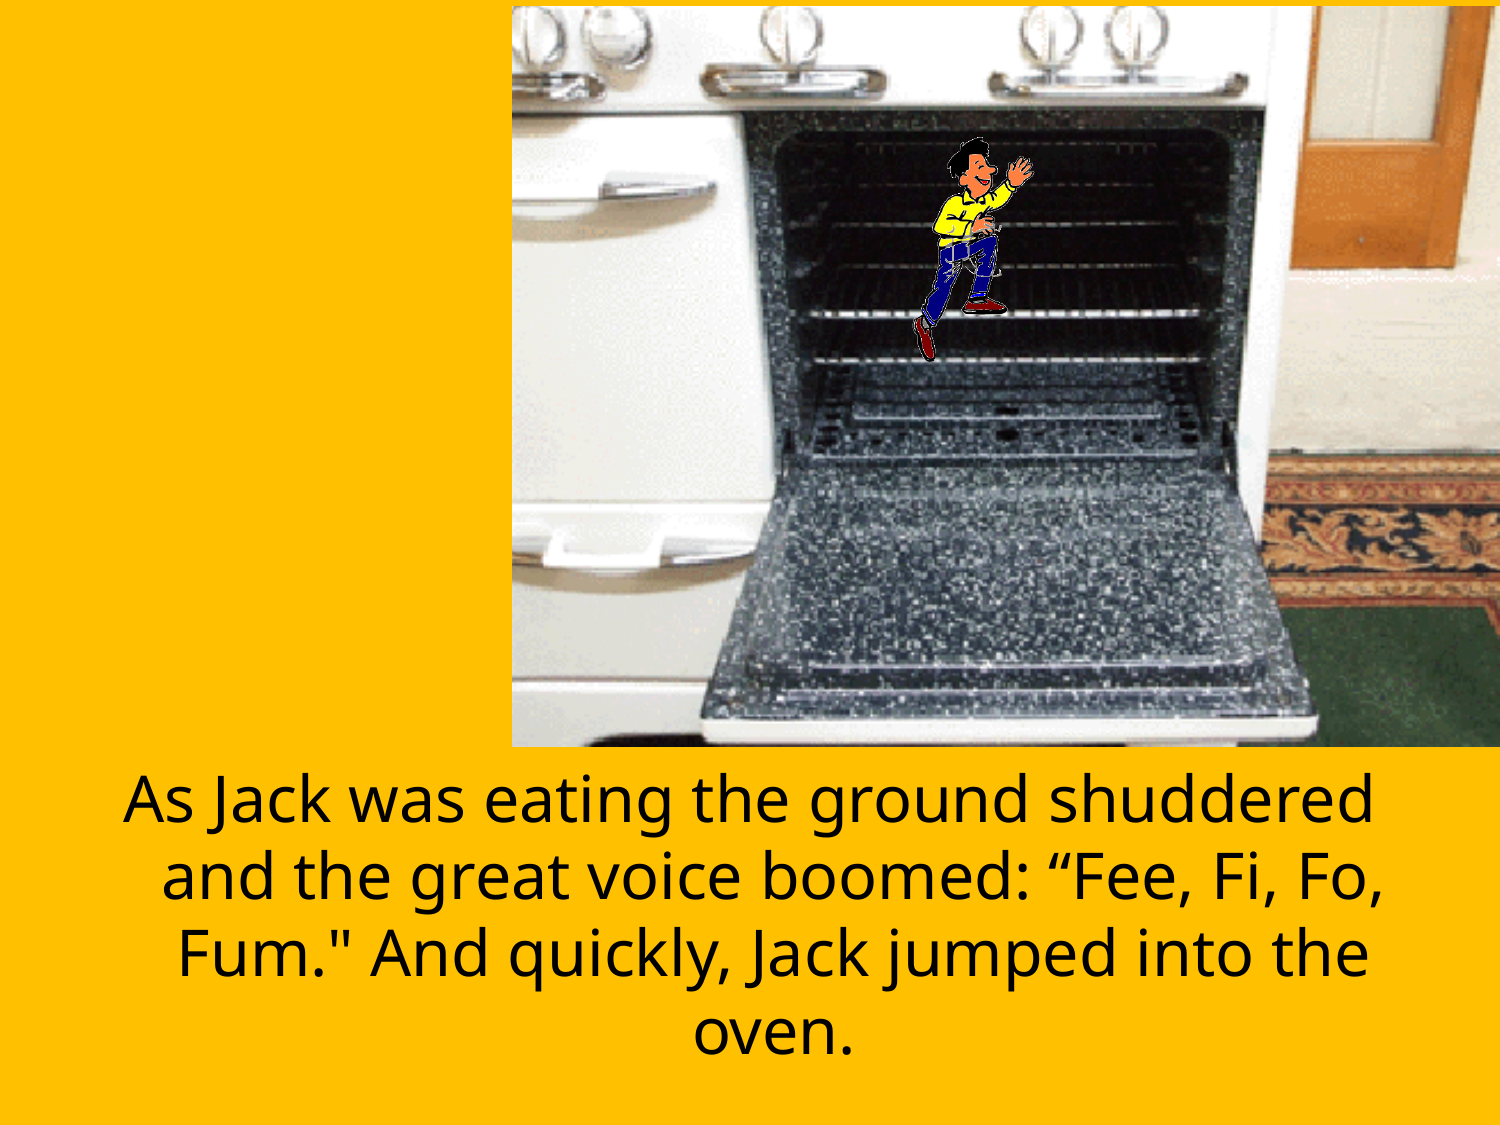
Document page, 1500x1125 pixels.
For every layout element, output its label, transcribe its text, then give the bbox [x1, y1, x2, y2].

list As Jack was eating the ground shuddered and the great voice boomed: “Fee, Fi, Fo, Fum." And quickly, Jack jumped into the oven. [75, 750, 1425, 1075]
picture [512, 5, 1500, 748]
